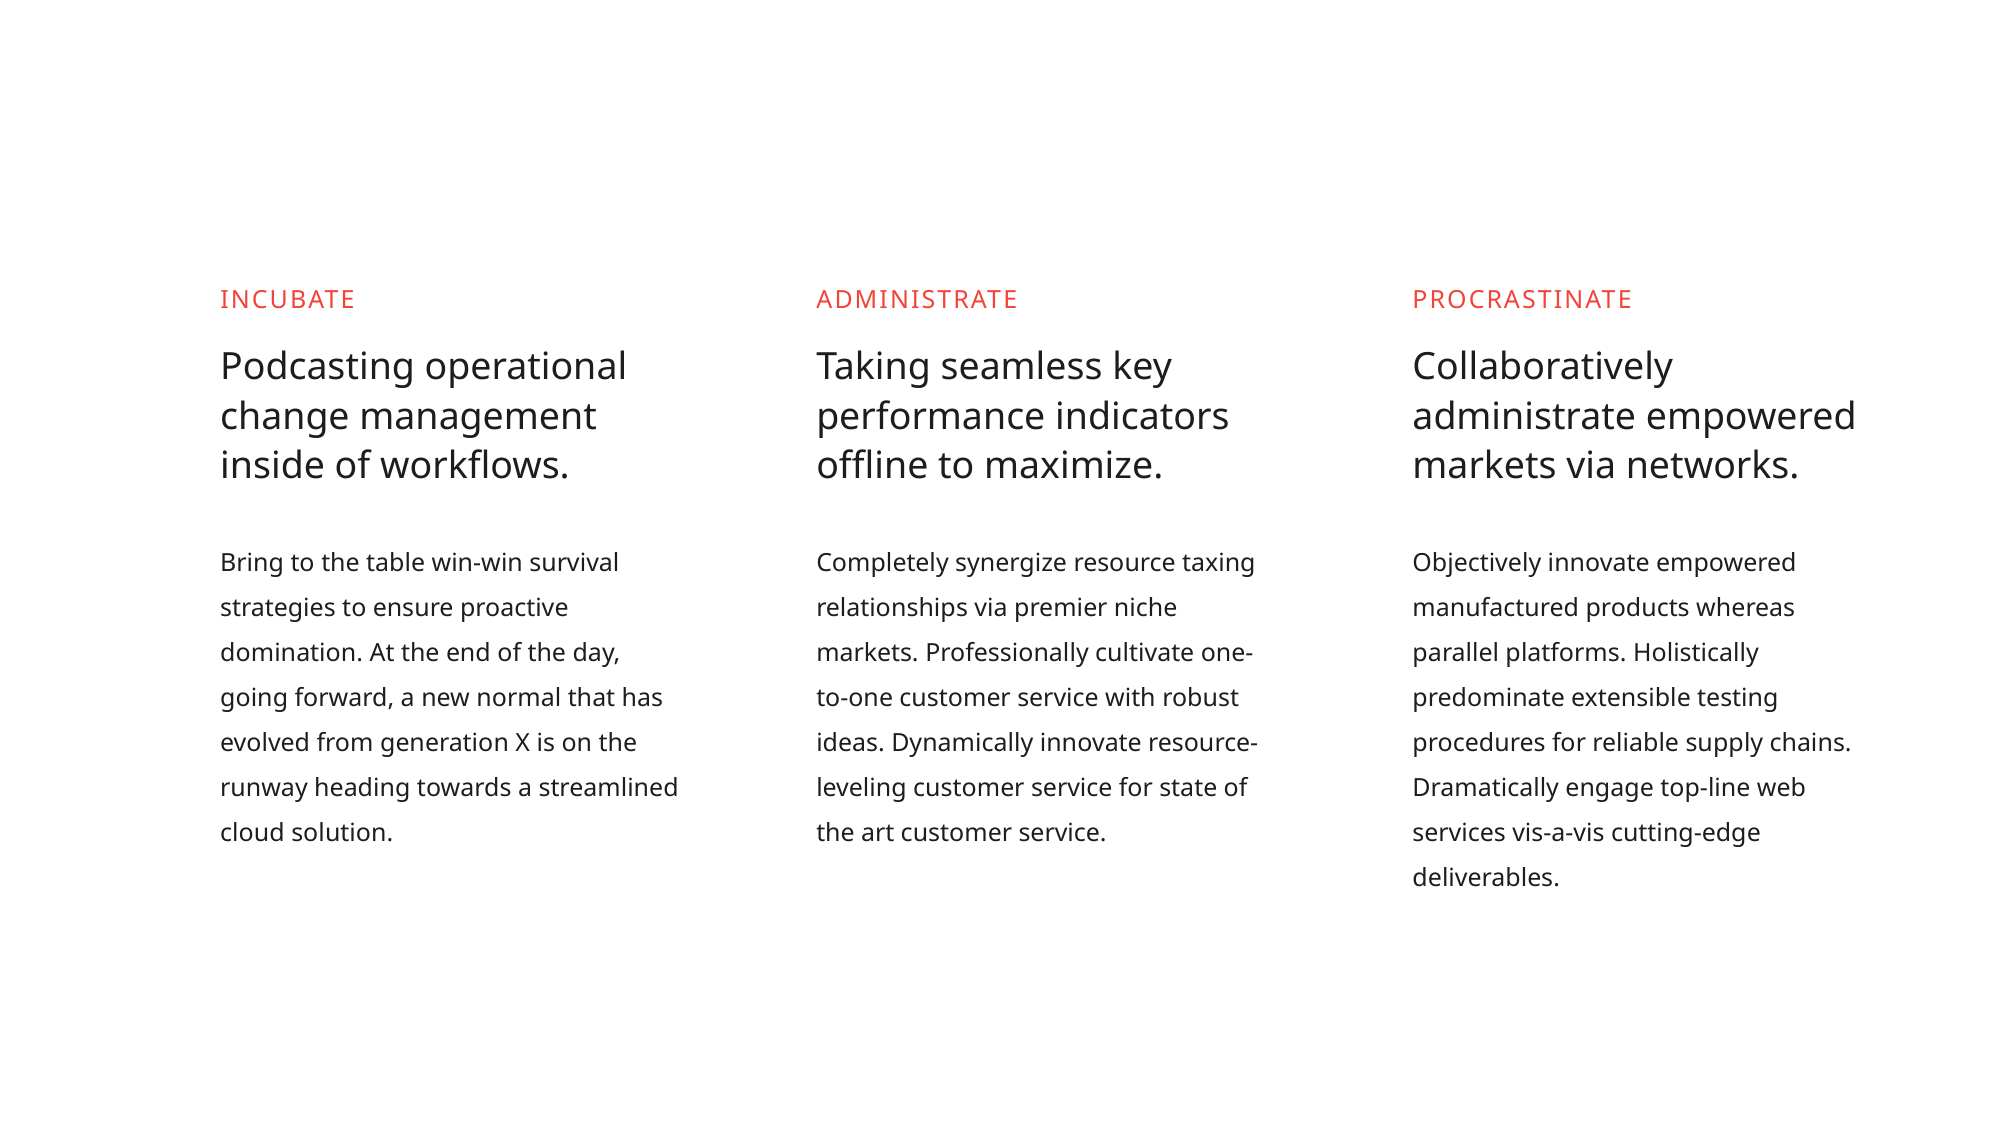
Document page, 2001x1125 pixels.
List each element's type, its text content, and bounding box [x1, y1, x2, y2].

text_box Taking seamless key performance indicators offline to maximize. [816, 337, 1278, 487]
text_box Collaboratively administrate empowered markets via networks. [1412, 337, 1875, 487]
text_box Podcasting operational change management inside of workflows. [220, 337, 682, 487]
text_box Completely synergize resource taxing relationships via premier niche markets. Professionally cultivate one-to-one customer service with robust ideas. Dynamically innovate resource-leveling customer service for state of the art customer service. [816, 532, 1278, 847]
text_box ADMINISTRATE [816, 277, 1114, 314]
text_box Objectively innovate empowered manufactured products whereas parallel platforms. Holistically predominate extensible testing procedures for reliable supply chains. Dramatically engage top-line web services vis-a-vis cutting-edge deliverables. [1412, 532, 1875, 892]
text_box INCUBATE [220, 277, 518, 314]
text_box Bring to the table win-win survival strategies to ensure proactive domination. At the end of the day, going forward, a new normal that has evolved from generation X is on the runway heading towards a streamlined cloud solution. [220, 532, 682, 847]
text_box PROCRASTINATE [1412, 277, 1710, 314]
